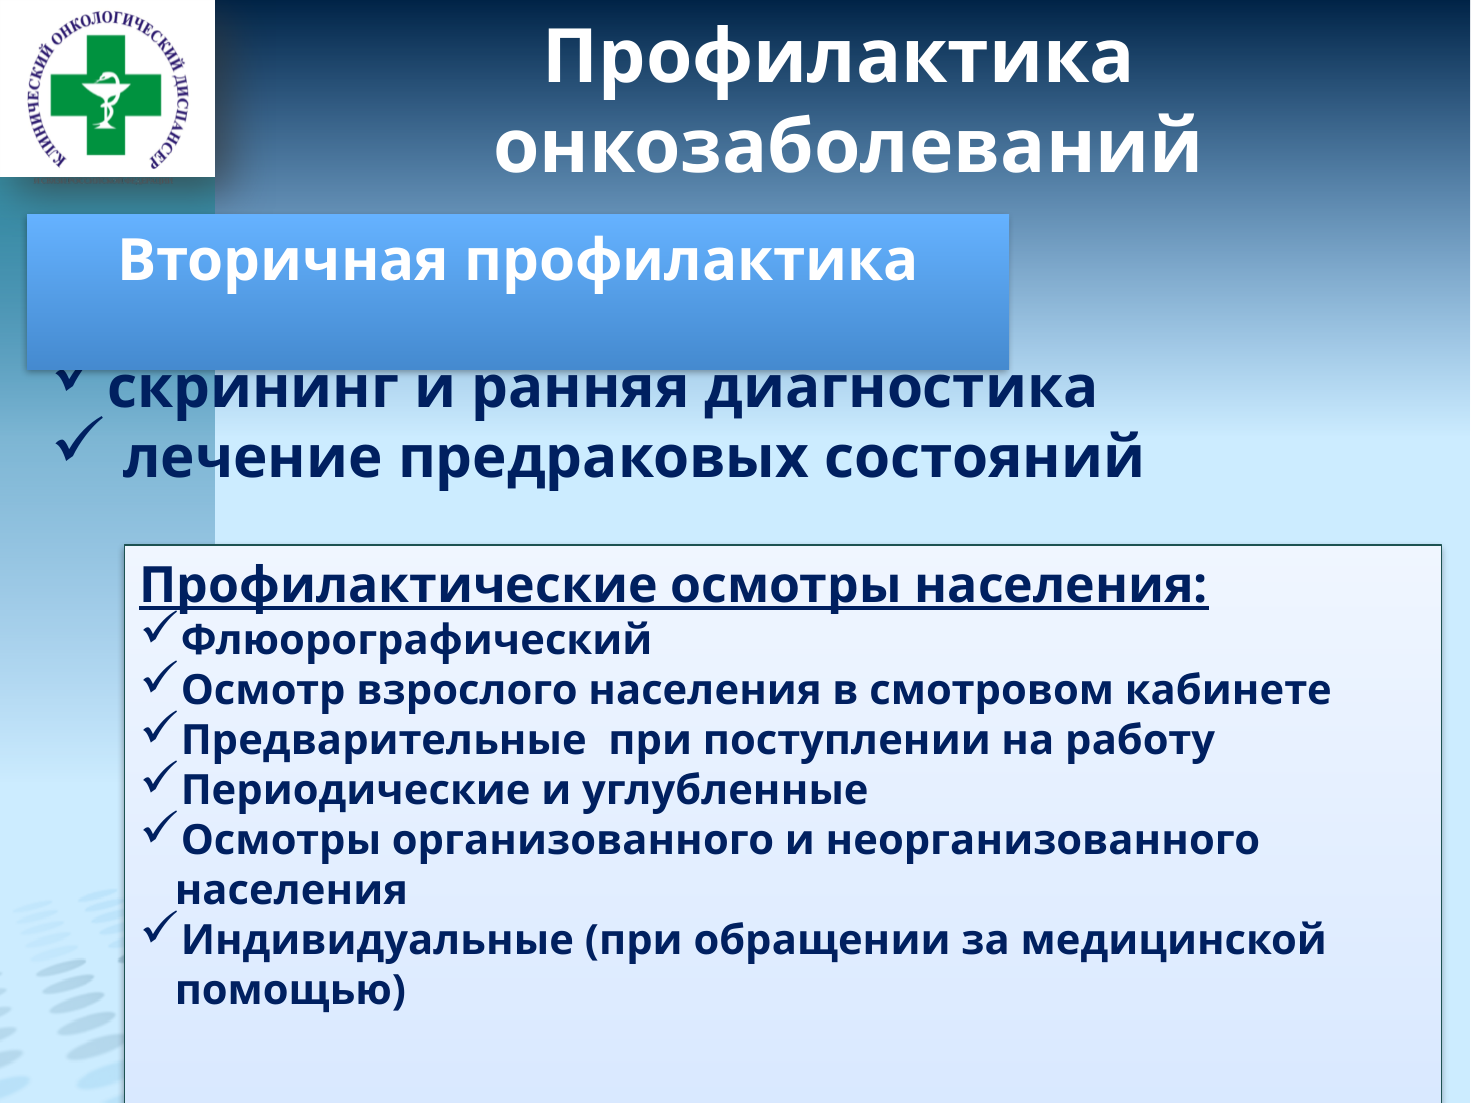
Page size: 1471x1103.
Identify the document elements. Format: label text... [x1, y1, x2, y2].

text_box скрининг и ранняя диагностика лечение предраковых состояний [35, 341, 1404, 497]
text_box Профилактика онкозаболеваний [322, 0, 1376, 195]
picture [215, 184, 1384, 341]
picture [0, 0, 215, 204]
text_box Вторичная профилактика [27, 214, 1010, 370]
picture [228, 177, 236, 183]
text_box Профилактические осмотры населения: Флюорографический Осмотр взрослого населения в смотровом кабинете Предварительные при поступлении на работу Периодические и углубленные Осмотры организованного и неорганизованного населения Индивидуальные (при обращении за медицинской помощью) [124, 544, 1442, 1103]
picture [1376, 186, 1384, 191]
picture [0, 365, 1384, 1103]
